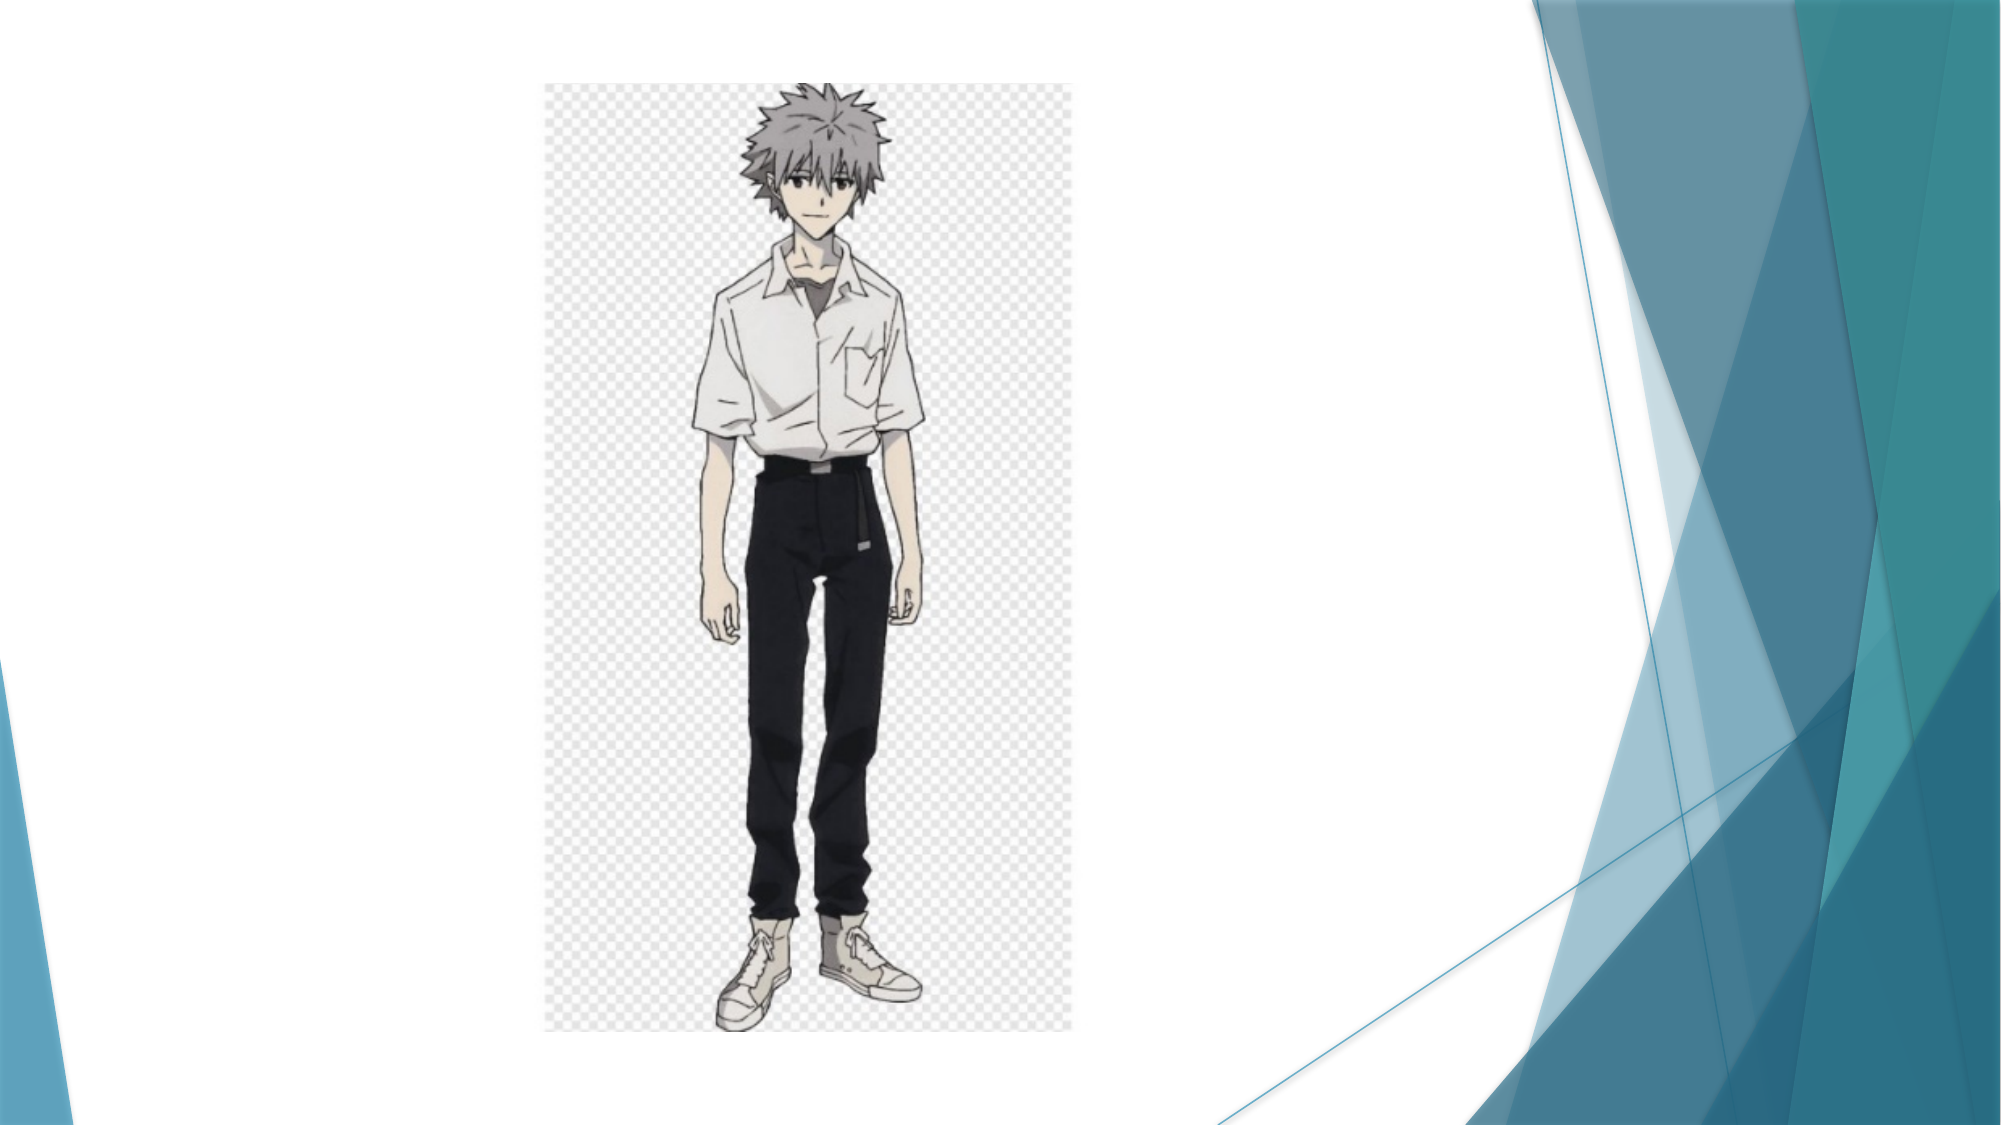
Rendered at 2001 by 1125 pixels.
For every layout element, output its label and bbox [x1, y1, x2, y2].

picture [445, 83, 1160, 1033]
text_box [0, 0, 2000, 119]
